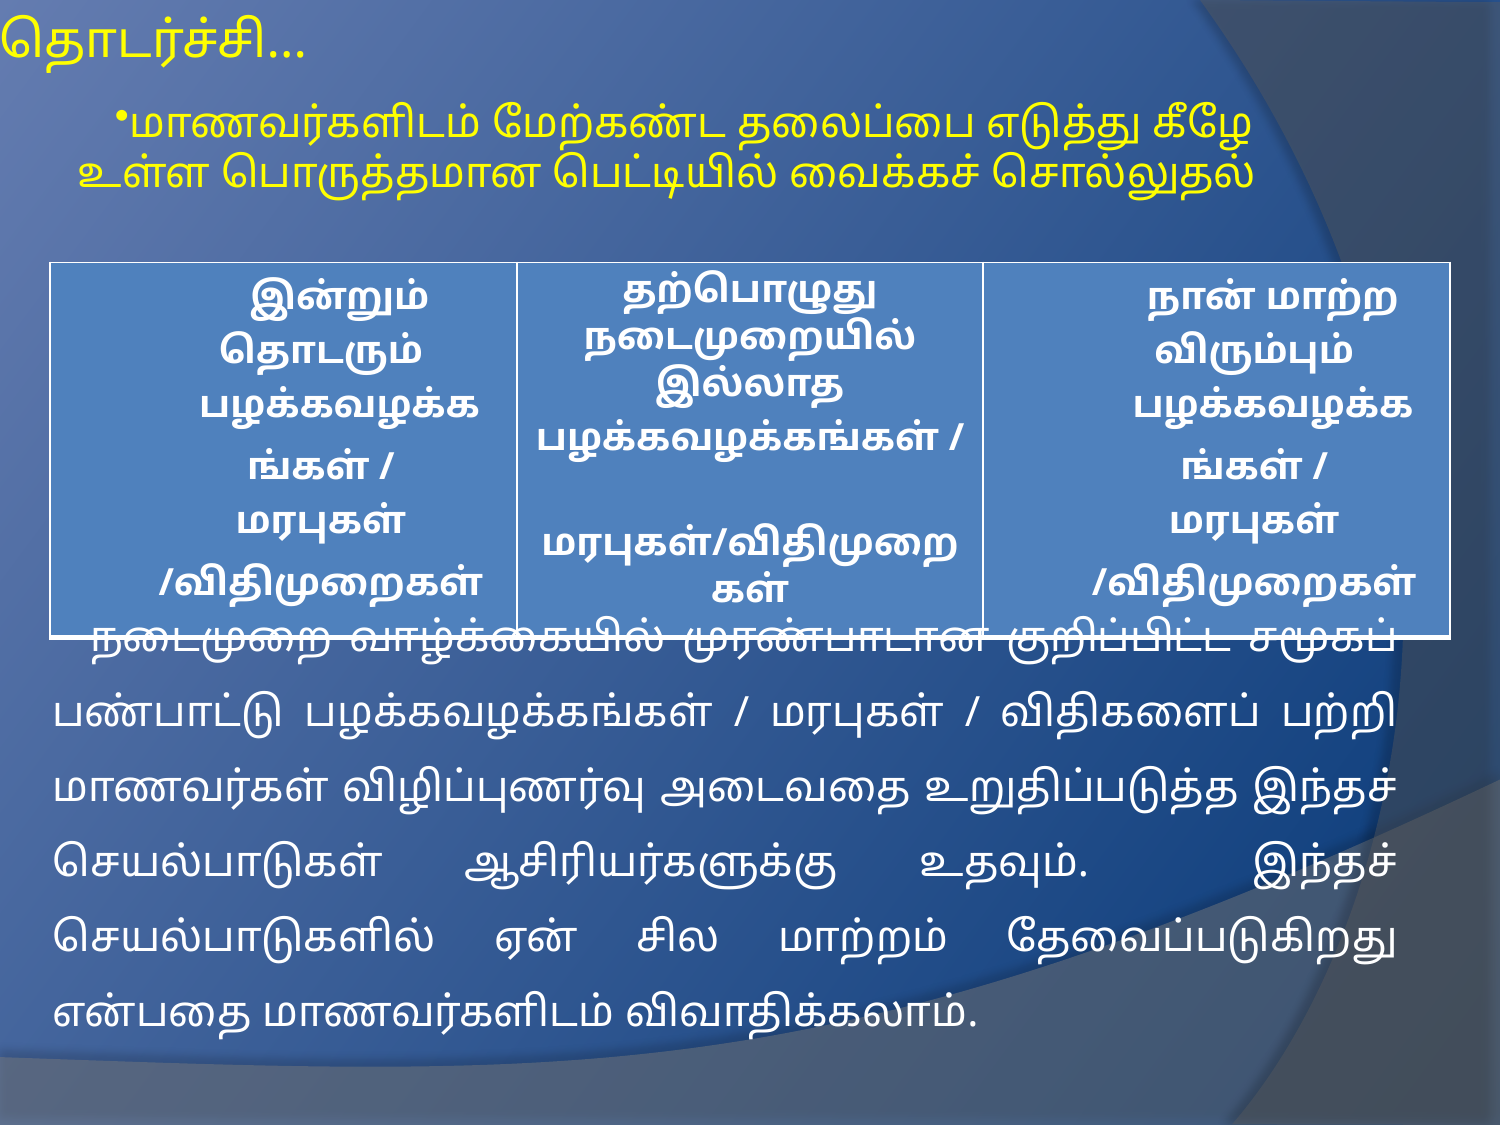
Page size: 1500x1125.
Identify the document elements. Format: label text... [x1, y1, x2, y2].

table_header நான் மாற்ற விரும்பும் பழக்கவழக்கங்கள் / மரபுகள் /விதிமுறைகள் [984, 263, 1449, 635]
table_header இன்றும் தொடரும் பழக்கவழக்கங்கள் / மரபுகள் /விதிமுறைகள் [51, 263, 516, 576]
text_box மாணவர்களிடம் மேற்கண்ட தலைப்பை எடுத்து கீழே உள்ள பொருத்தமான பெட்டியில் வைக்கச் சொல்லுதல் [62, 88, 1400, 203]
text_box நடைமுறை வாழ்க்கையில் முரண்பாடான குறிப்பிட்ட சமூகப் பண்பாட்டு பழக்கவழக்கங்கள் / மரபுகள் / விதிகளைப் பற்றி மாணவர்கள் விழிப்புணர்வு அடைவதை உறுதிப்படுத்த இந்தச் செயல்பாடுகள் ஆசிரியர்களுக்கு உதவும். இந்தச் செயல்பாடுகளில் ஏன் சில மாற்றம் தேவைப்படுகிறது என்பதை மாணவர்களிடம் விவாதிக்கலாம். [37, 576, 1413, 1042]
table_header தற்பொழுது நடைமுறையில் இல்லாத பழக்கவழக்கங்கள் / மரபுகள்/விதிமுறைகள் [518, 263, 982, 576]
text_box தொடர்ச்சி... [0, 0, 322, 75]
